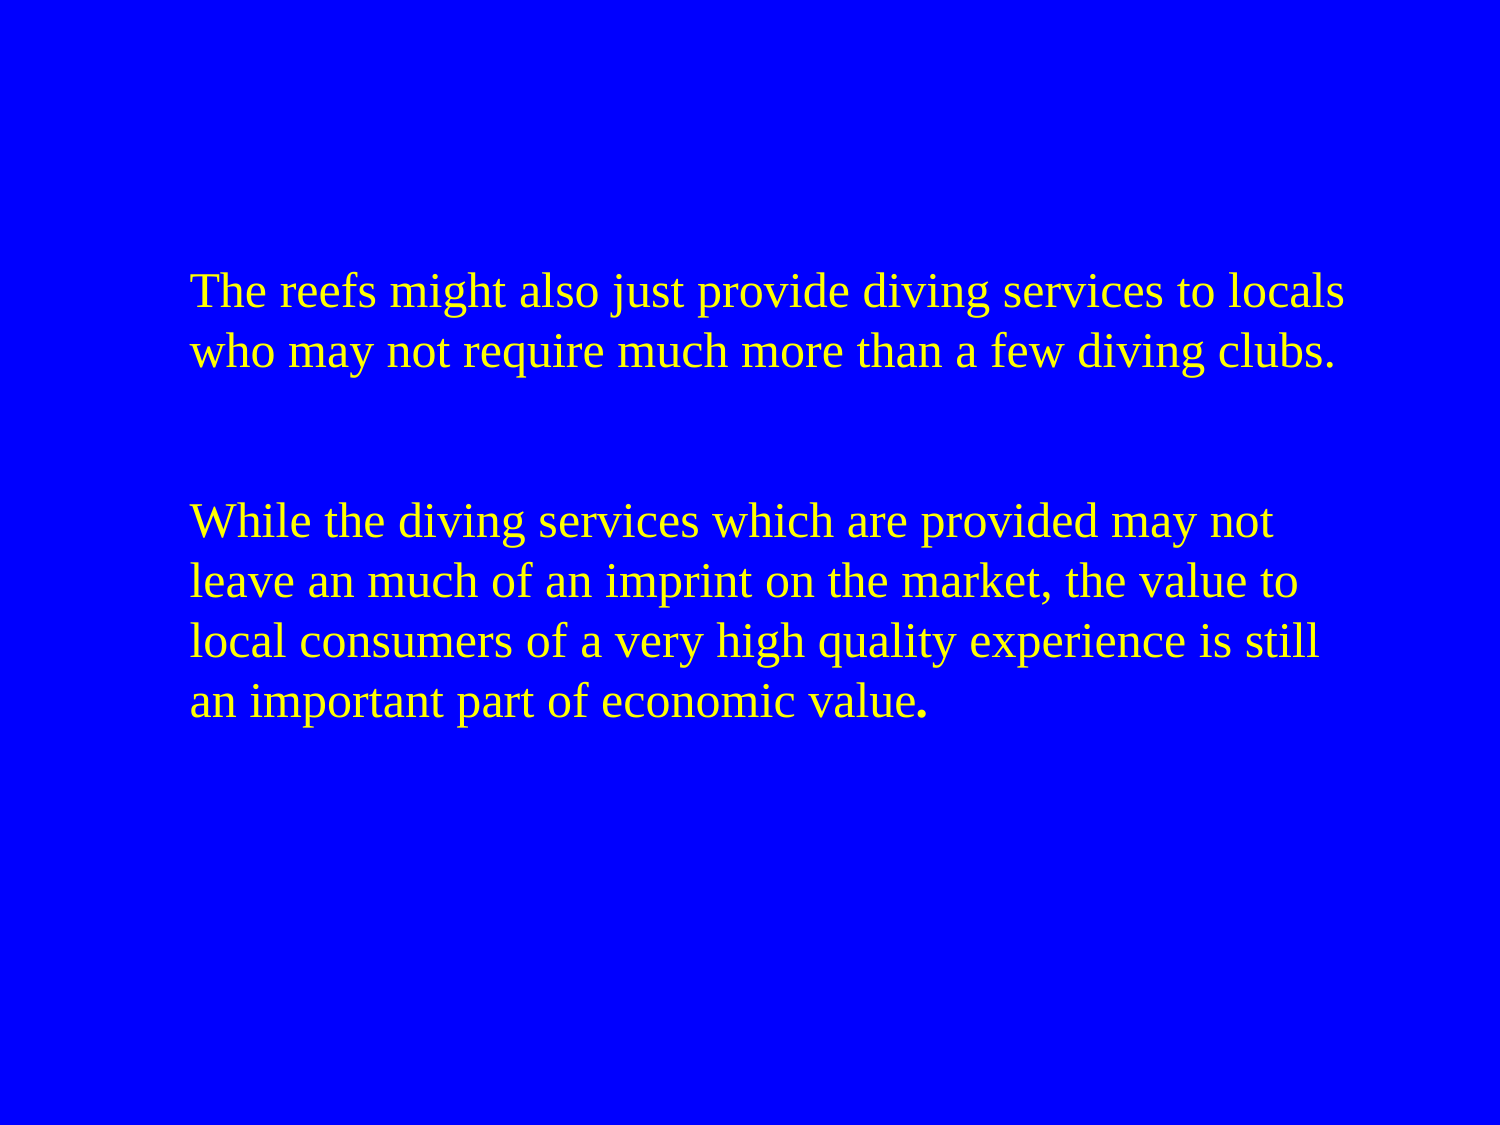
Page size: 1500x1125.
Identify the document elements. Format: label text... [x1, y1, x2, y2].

text_box The reefs might also just provide diving services to locals who may not require much more than a few diving clubs. While the diving services which are provided may not leave an much of an imprint on the market, the value to local consumers of a very high quality experience is still an important part of economic value. [174, 249, 1363, 735]
